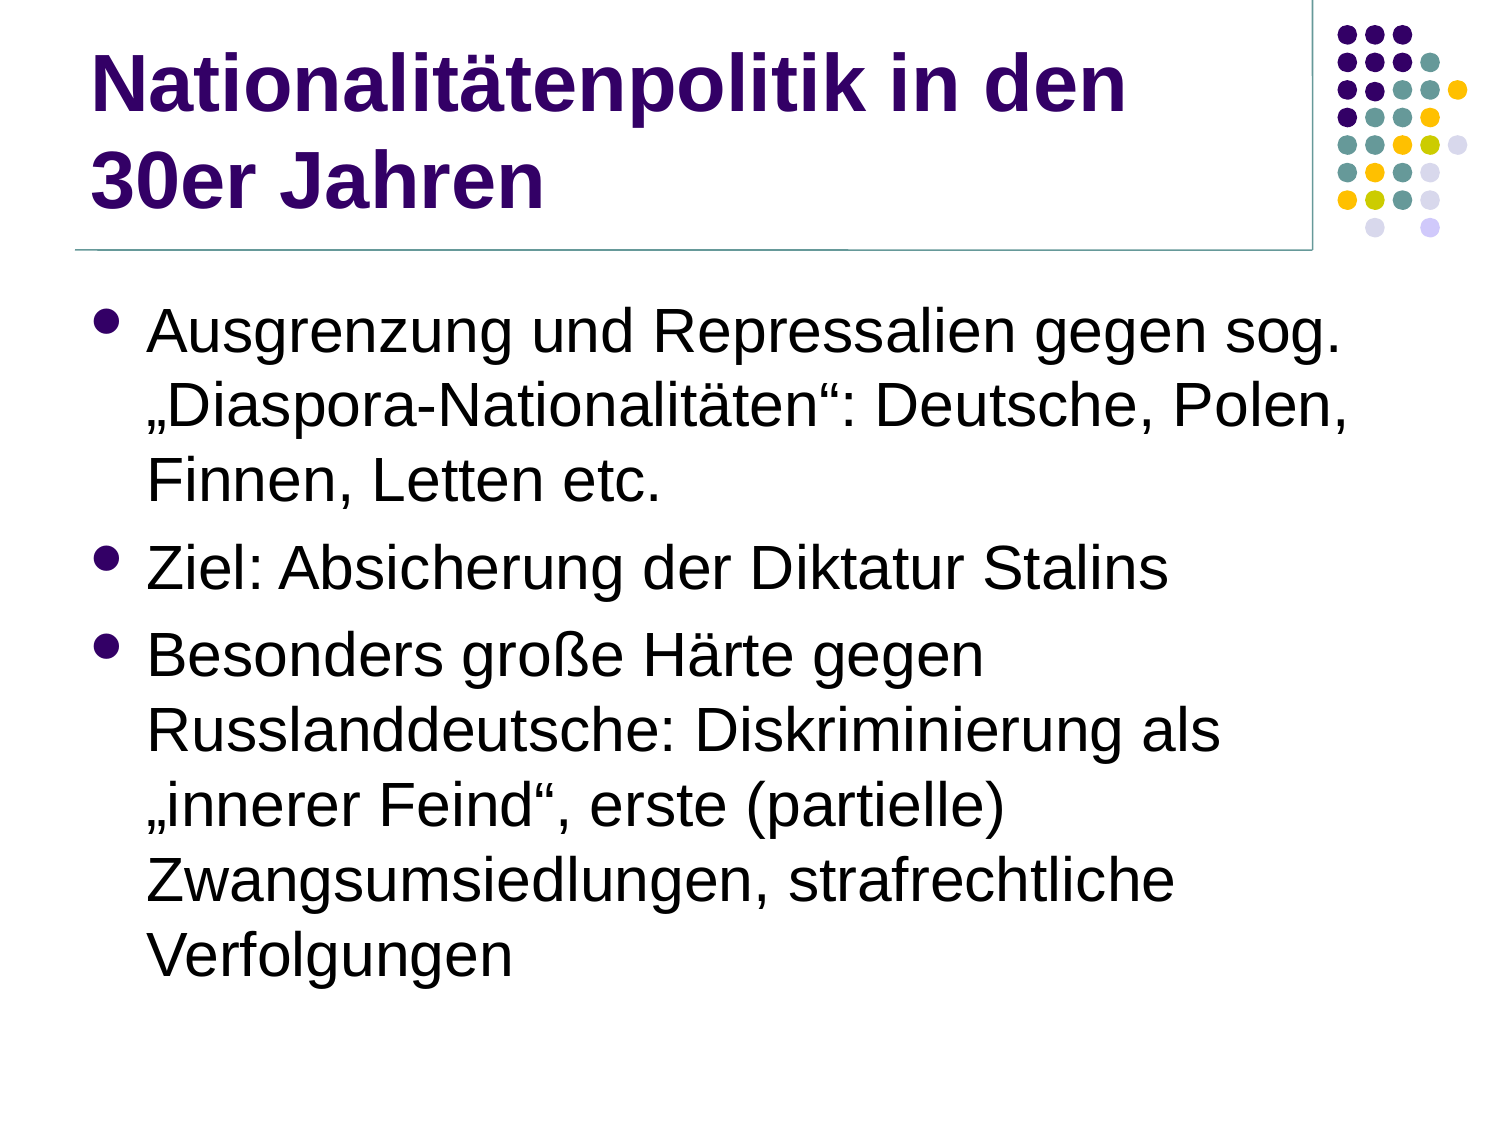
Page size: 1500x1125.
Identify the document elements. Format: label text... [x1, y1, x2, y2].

list Ausgrenzung und Repressalien gegen sog. „Diaspora-Nationalitäten“: Deutsche, Polen, Finnen, Letten etc. Ziel: Absicherung der Diktatur Stalins Besonders große Härte gegen Russlanddeutsche: Diskriminierung als „innerer Feind“, erste (partielle) Zwangsumsiedlungen, strafrechtliche Verfolgungen [74, 281, 1426, 1006]
title Nationalitätenpolitik in den 30er Jahren [74, 19, 1313, 233]
